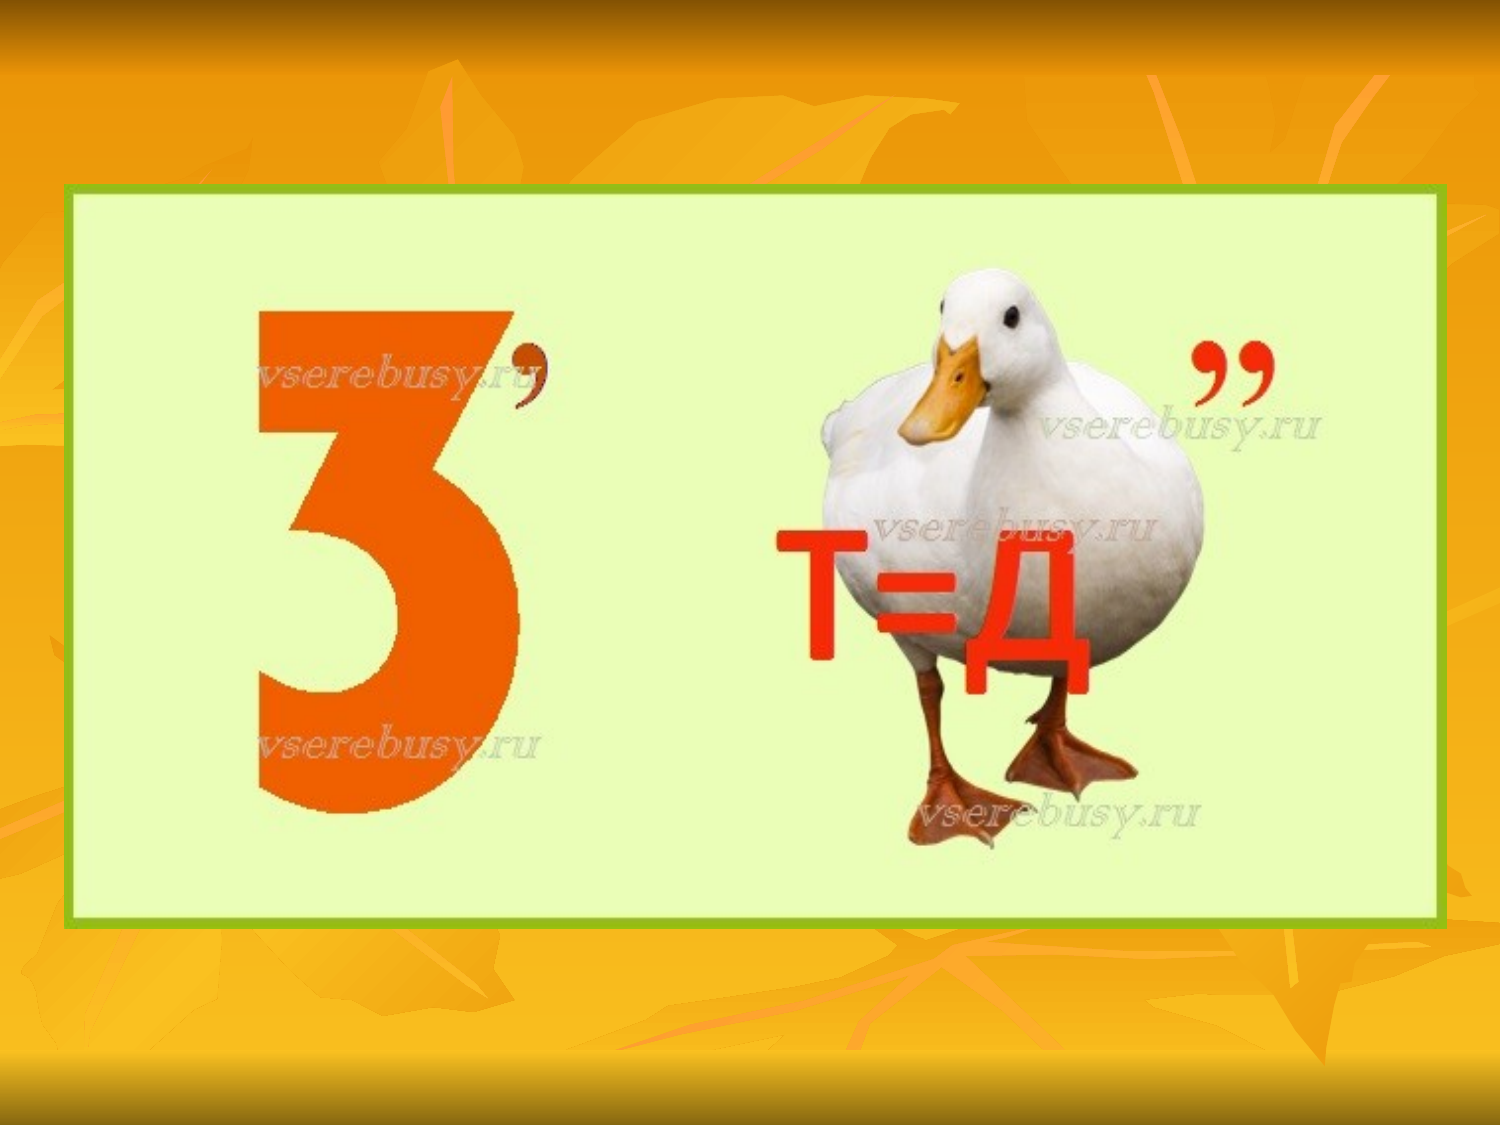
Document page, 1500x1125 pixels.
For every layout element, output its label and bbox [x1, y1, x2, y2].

picture [64, 184, 1448, 929]
